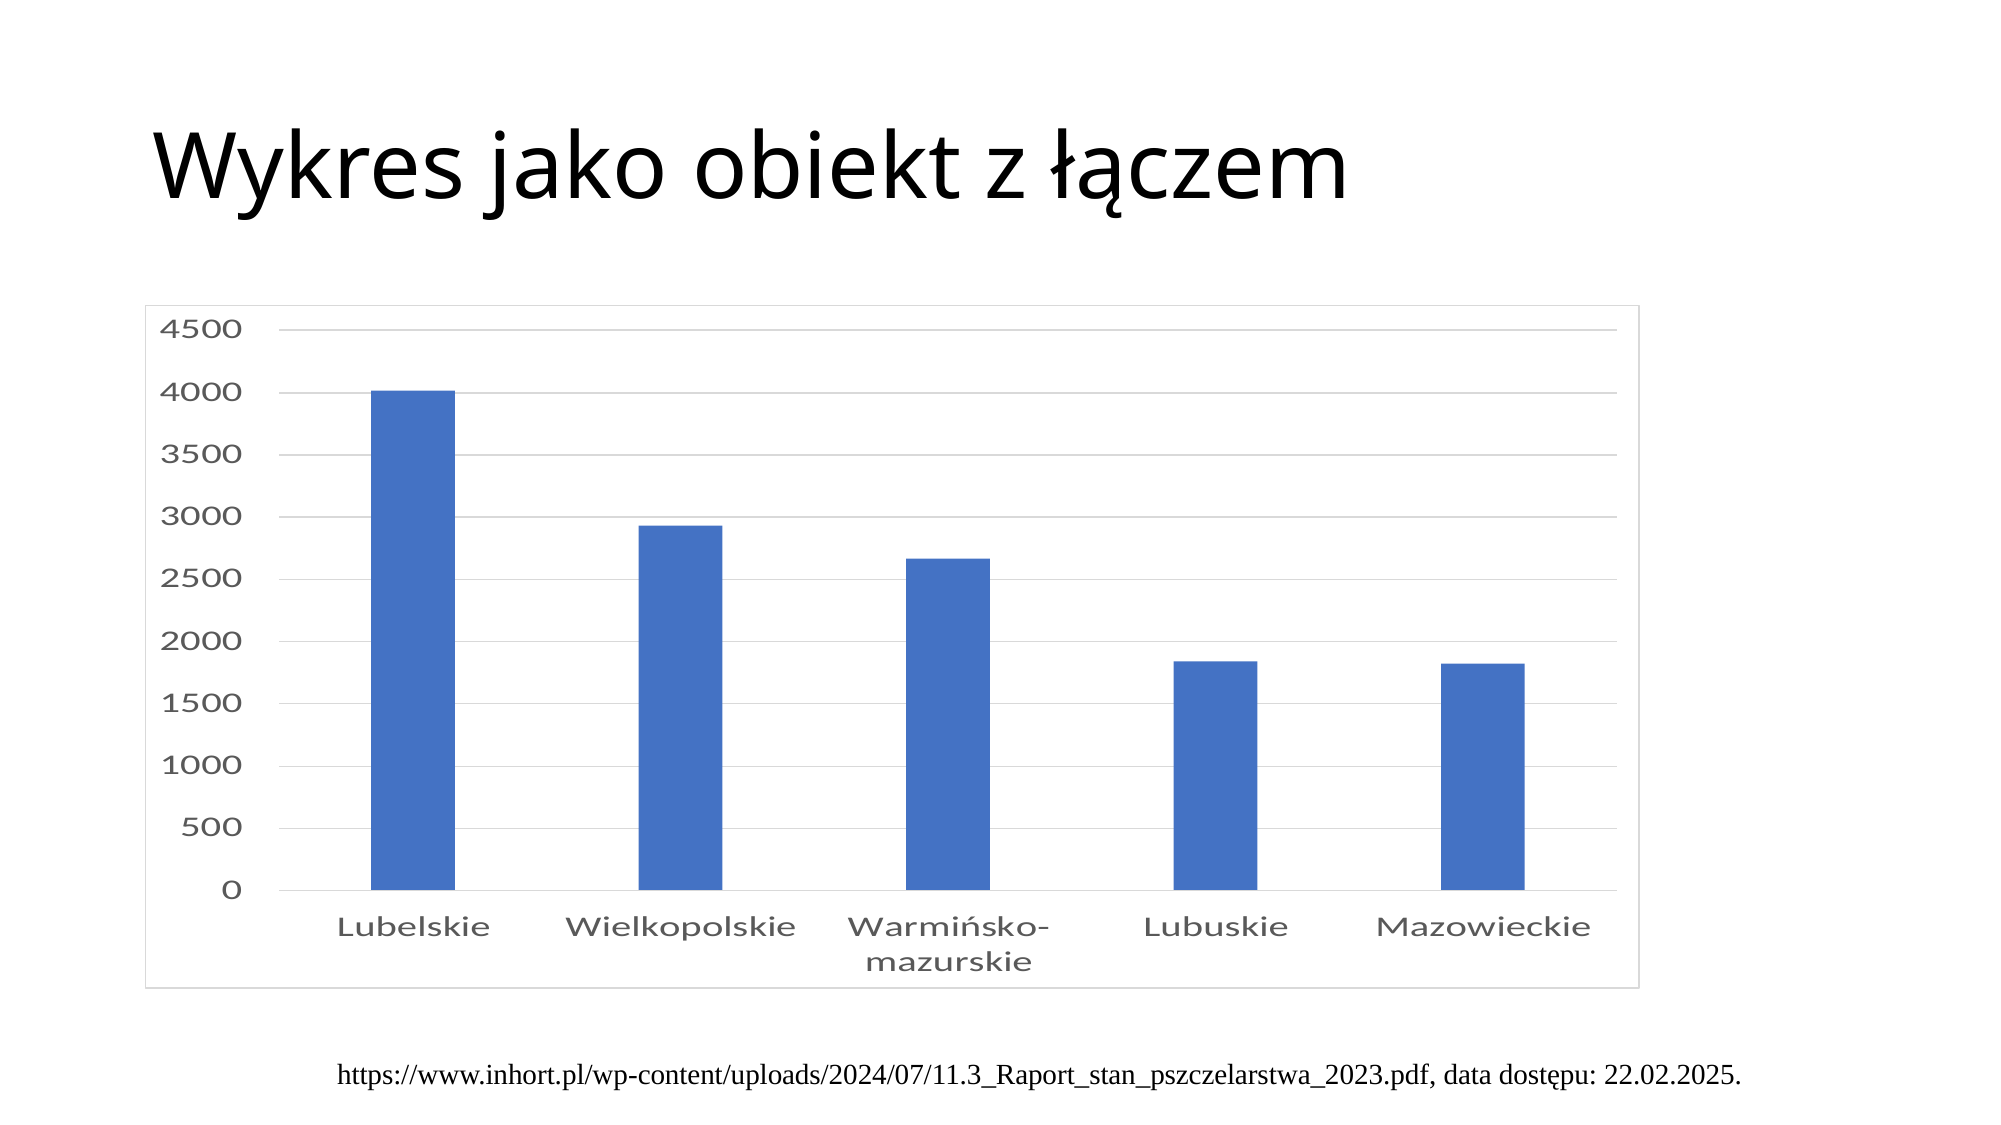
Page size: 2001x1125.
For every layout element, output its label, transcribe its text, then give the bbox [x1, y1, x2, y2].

title Wykres jako obiekt z łączem [137, 59, 1863, 278]
footer https://www.inhort.pl/wp-content/uploads/2024/07/11.3_Raport_stan_pszczelarstwa_2023.pdf, data dostępu: 22.02.2025. [304, 1042, 1774, 1103]
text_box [137, 299, 1649, 995]
